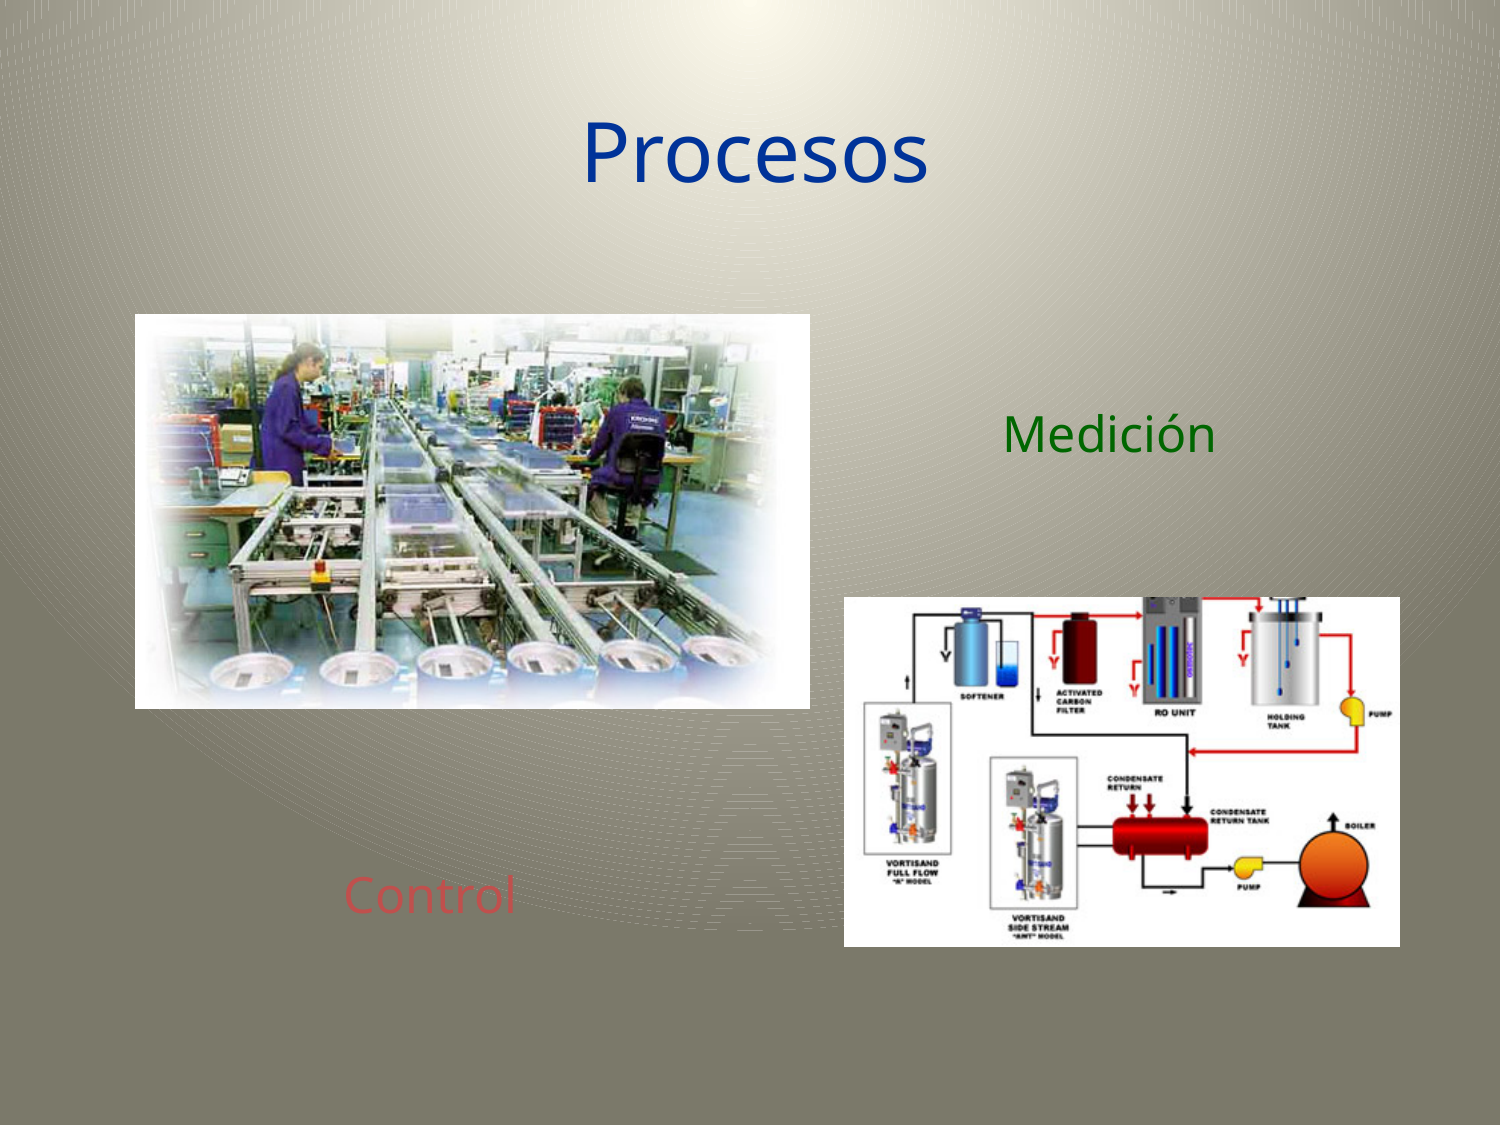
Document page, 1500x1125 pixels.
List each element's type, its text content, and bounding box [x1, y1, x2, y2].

picture [844, 597, 1400, 948]
text_box Control [171, 846, 691, 941]
text_box Procesos [41, 101, 1471, 197]
picture [135, 314, 810, 709]
text_box Medición [950, 385, 1270, 480]
